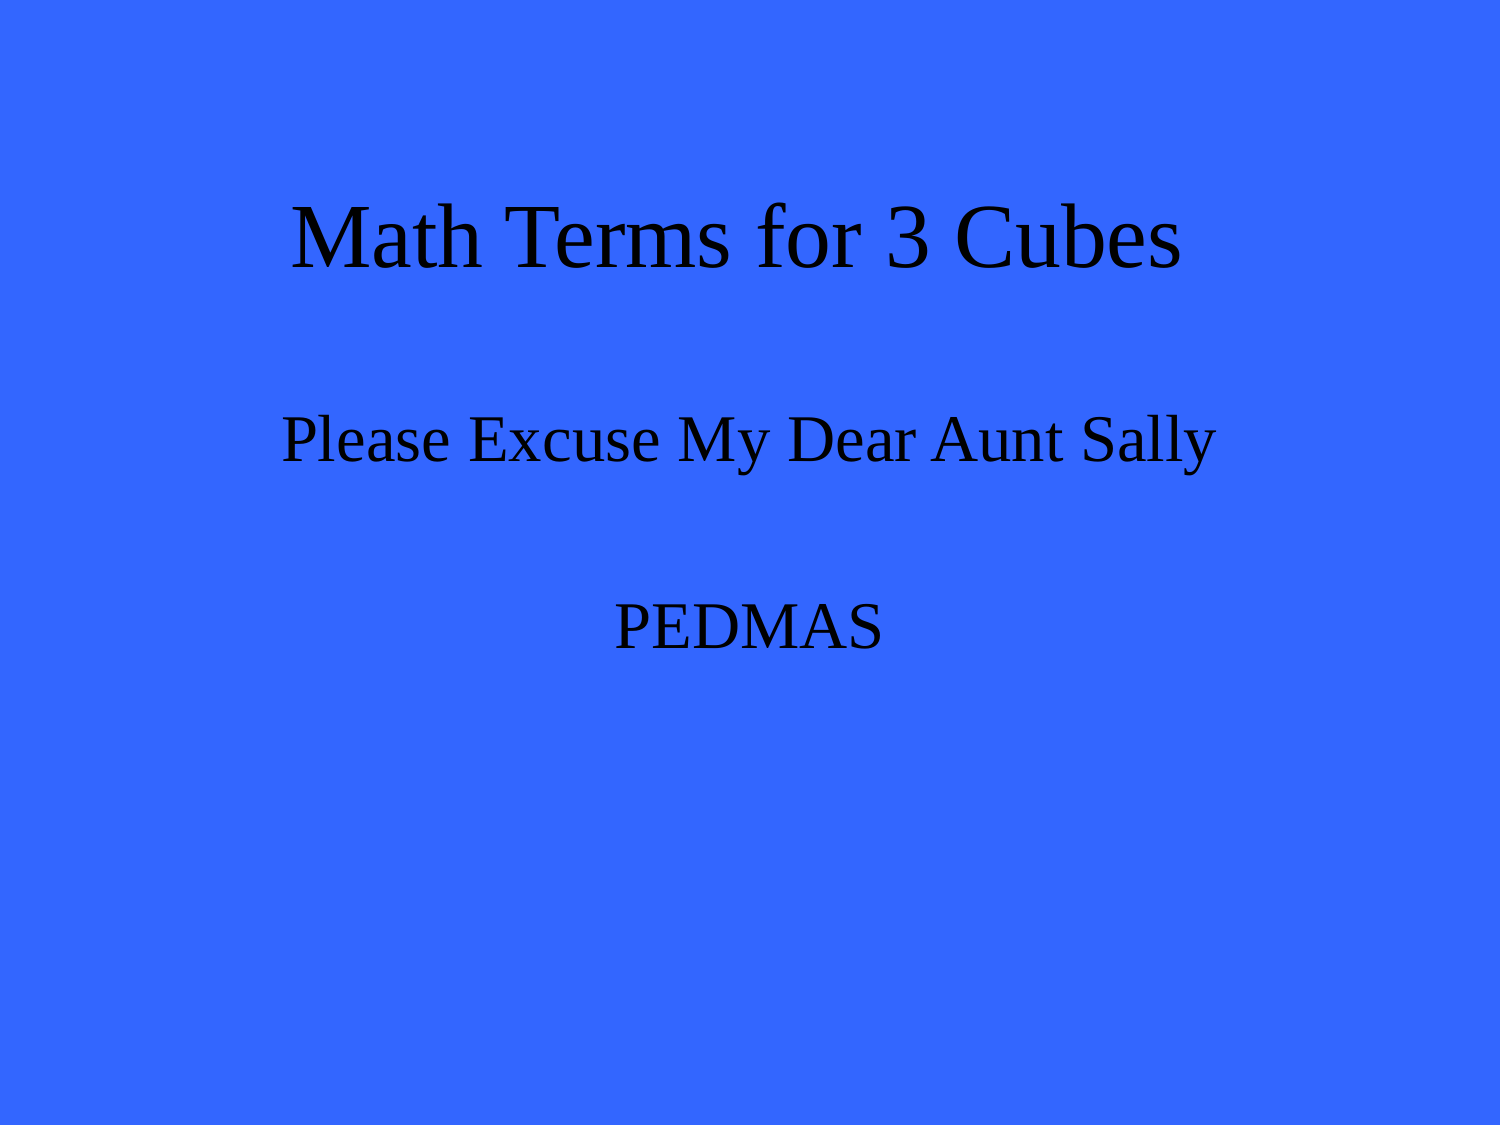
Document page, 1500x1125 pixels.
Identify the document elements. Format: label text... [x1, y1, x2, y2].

text_box Math Terms for 3 Cubes [99, 137, 1375, 325]
subtitle Please Excuse My Dear Aunt Sally PEDMAS [224, 387, 1276, 926]
